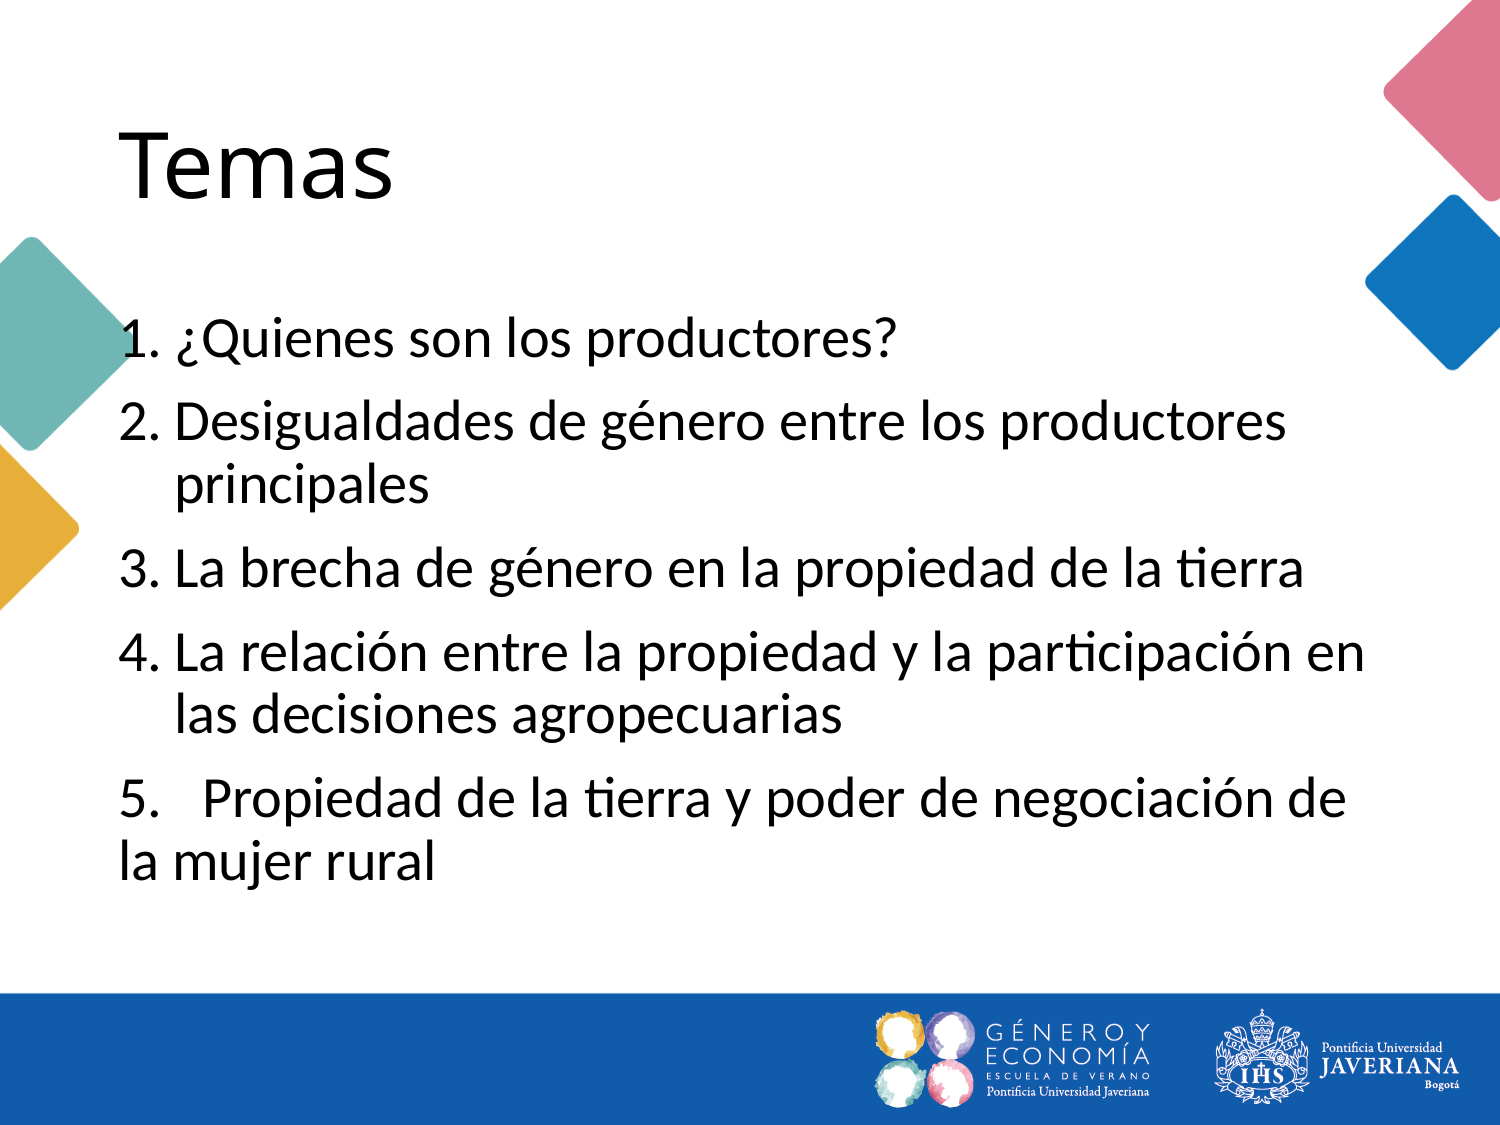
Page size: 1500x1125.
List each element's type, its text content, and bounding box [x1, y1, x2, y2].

picture [0, 0, 1500, 1125]
list ¿Quienes son los productores? Desigualdades de género entre los productores principales La brecha de género en la propiedad de la tierra La relación entre la propiedad y la participación en las decisiones agropecuarias 5. Propiedad de la tierra y poder de negociación de la mujer rural [103, 299, 1397, 1014]
title Temas [103, 59, 1397, 278]
